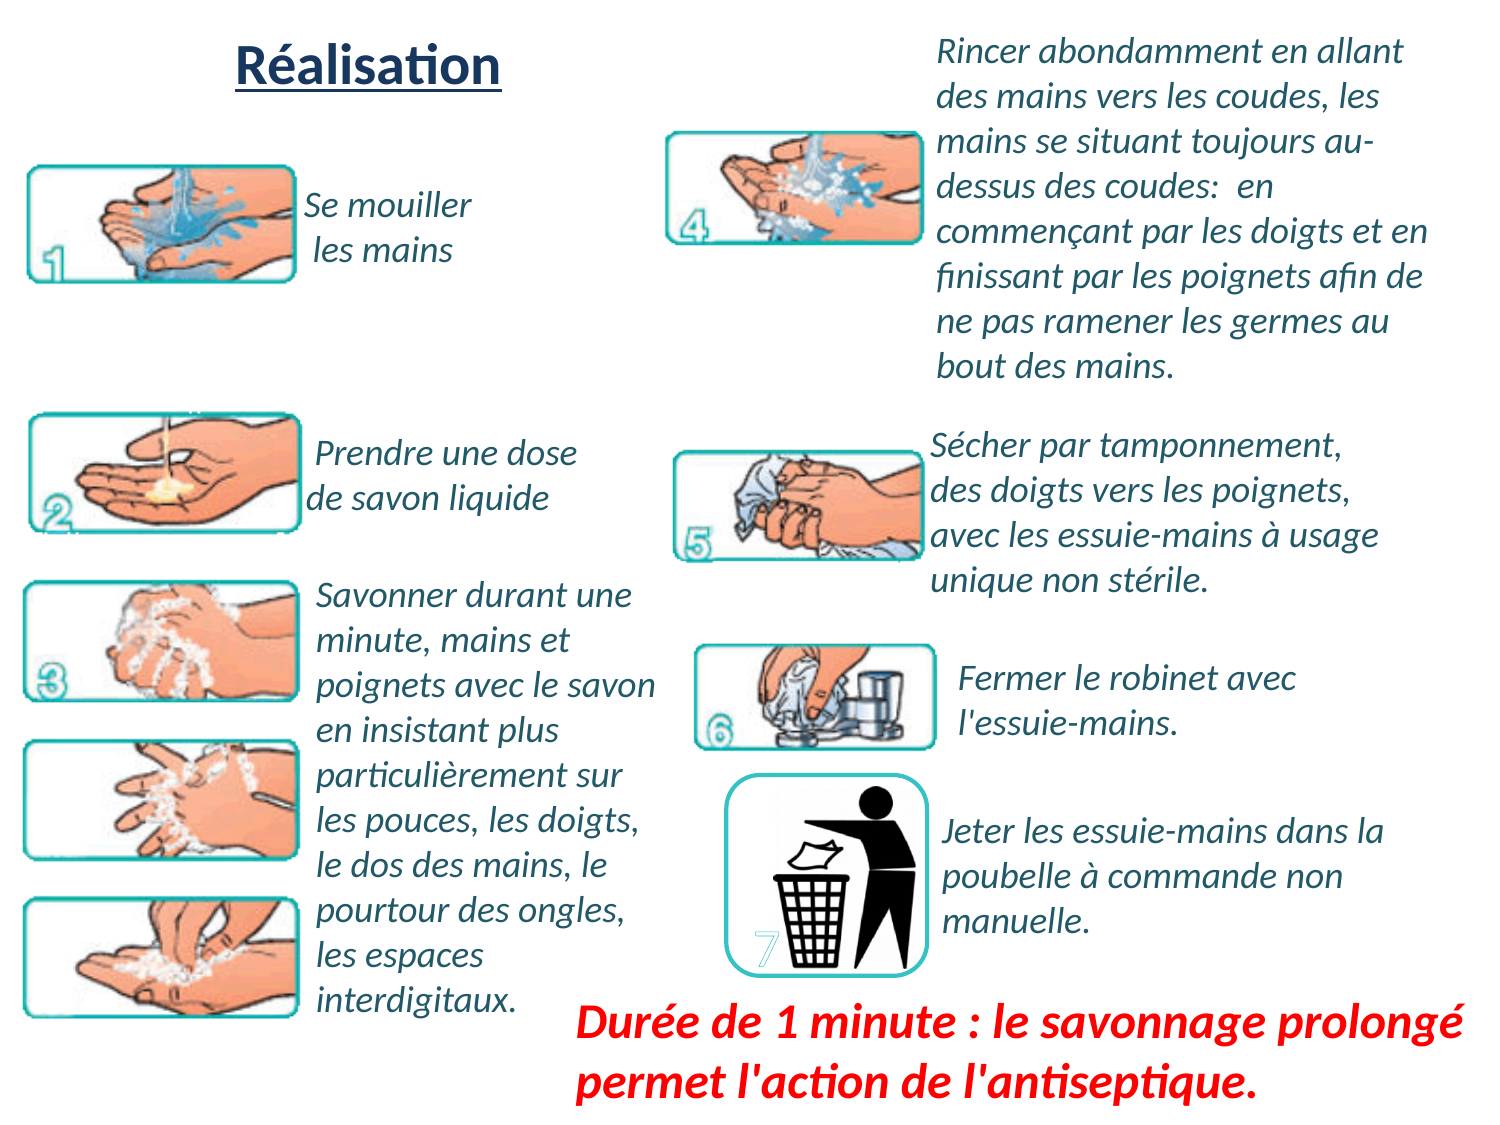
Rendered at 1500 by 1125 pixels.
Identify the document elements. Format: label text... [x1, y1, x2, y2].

text_box 7 [738, 972, 783, 981]
text_box Réalisation [220, 19, 517, 104]
text_box Se mouiller les mains [318, 172, 556, 278]
picture [647, 115, 940, 256]
text_box Prendre une dose de savon liquide [341, 421, 593, 526]
picture [773, 786, 916, 969]
text_box Fermer le robinet avec l'essuie-mains. [956, 645, 1312, 750]
text_box Durée de 1 minute : le savonnage prolongé permet l'action de l'antiseptique. [560, 981, 1500, 1117]
text_box Rincer abondamment en allant des mains vers les coudes, les mains se situant toujours au-dessus des coudes: en commençant par les doigts et en finissant par les poignets afin de ne pas ramener les germes au bout des mains. [921, 19, 1447, 394]
picture [678, 621, 952, 770]
picture [5, 574, 314, 1024]
text_box Jeter les essuie-mains dans la poubelle à commande non manuelle. [928, 798, 1471, 949]
picture [0, 400, 337, 540]
text_box Savonner durant une minute, mains et poignets avec le savon en insistant plus particulièrement sur les pouces, les doigts, le dos des mains, le pourtour des ongles, les espaces interdigitaux. [301, 562, 680, 1028]
text_box [724, 778, 930, 978]
picture [0, 148, 314, 288]
text_box Sécher par tamponnement, des doigts vers les poignets, avec les essuie-mains à usage unique non stérile. [915, 412, 1412, 608]
picture [643, 432, 940, 575]
